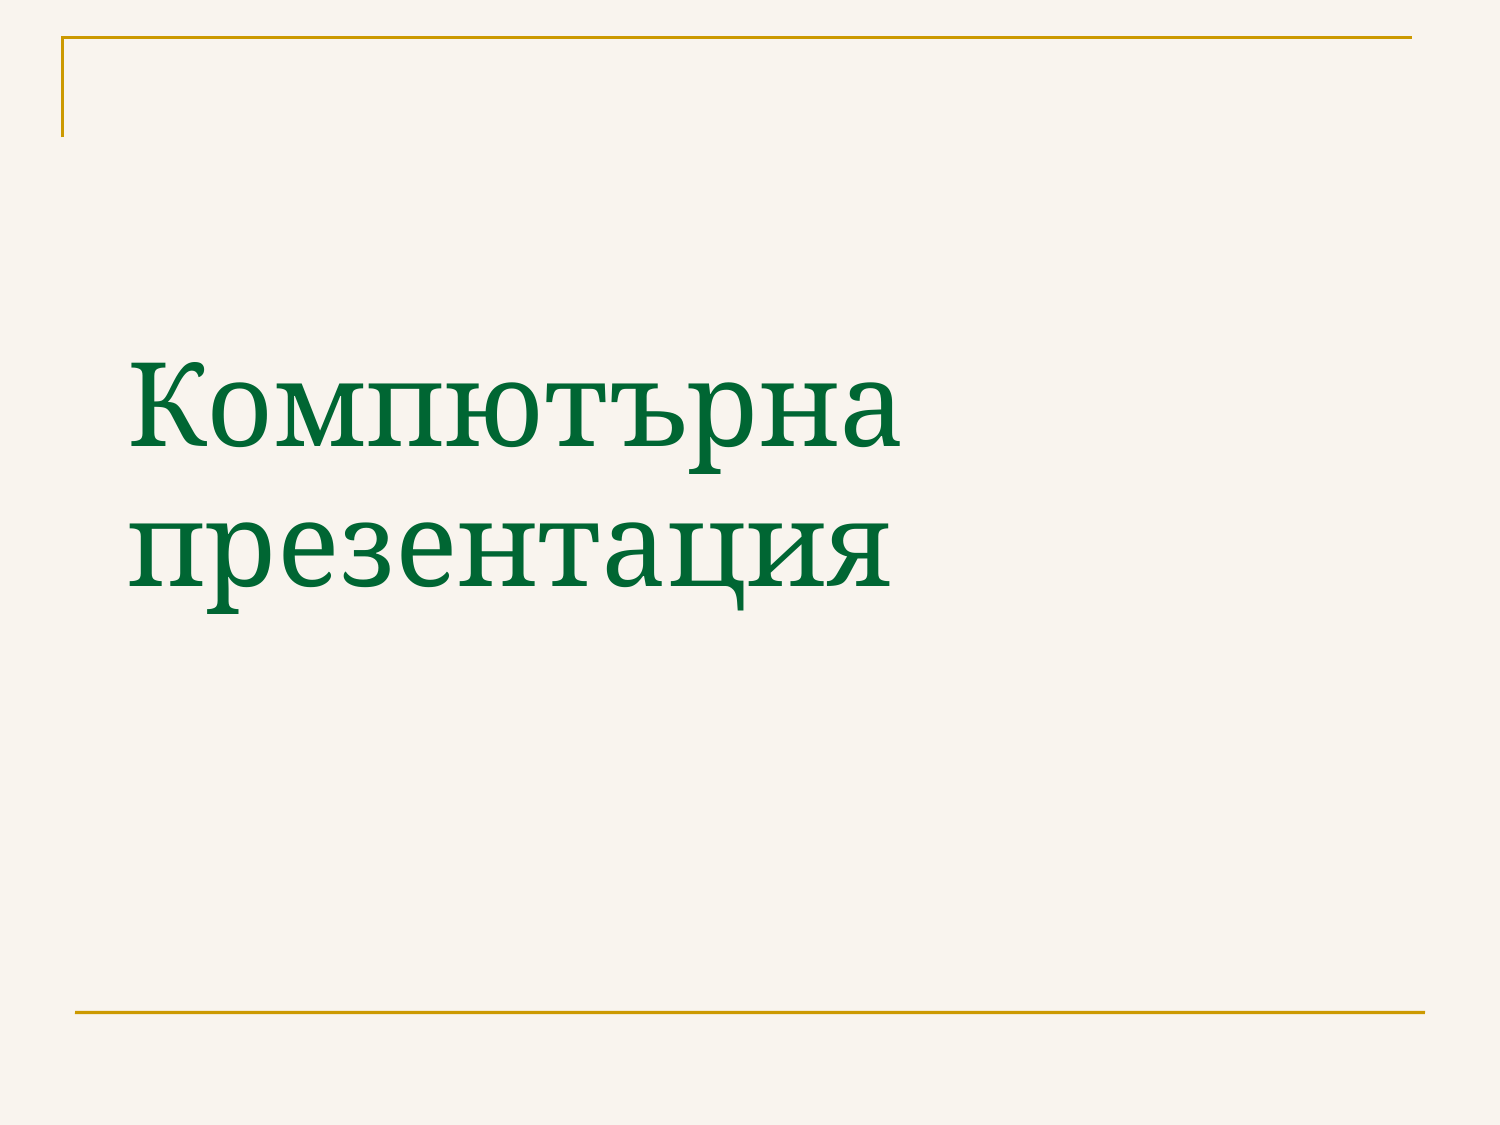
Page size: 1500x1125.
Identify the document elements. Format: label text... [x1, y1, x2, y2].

title Компютърна презентация [112, 349, 1388, 591]
